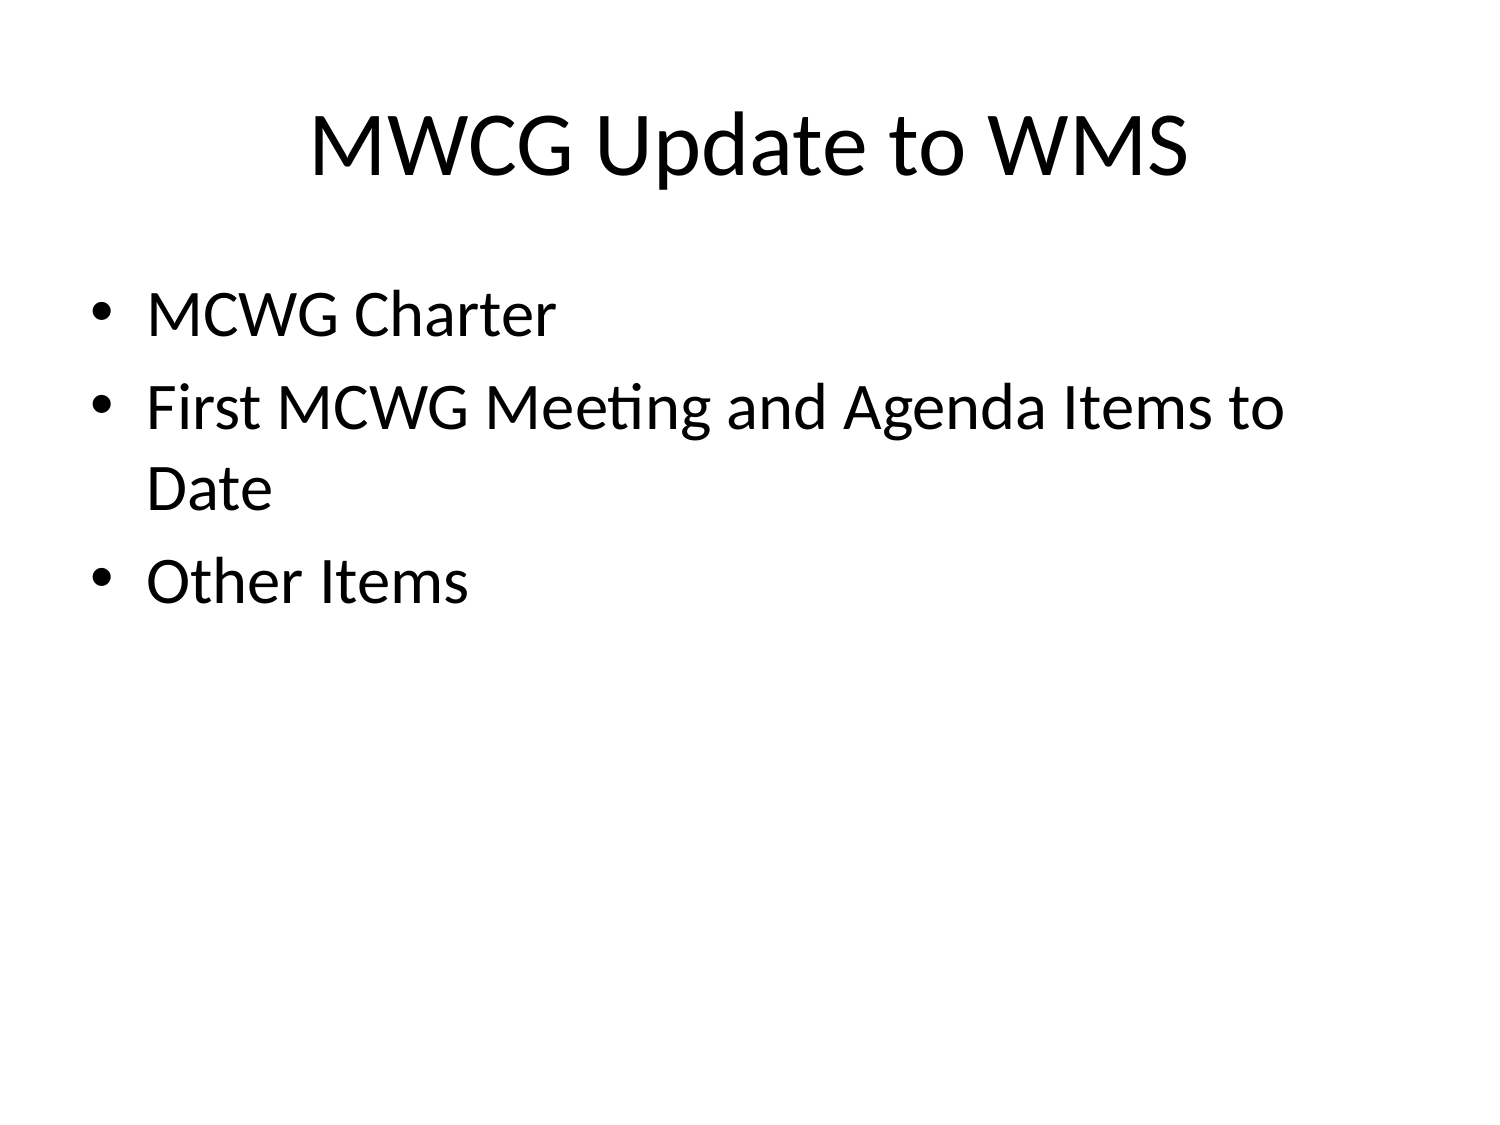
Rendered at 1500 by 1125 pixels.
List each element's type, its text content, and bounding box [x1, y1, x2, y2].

list MCWG Charter First MCWG Meeting and Agenda Items to Date Other Items [74, 262, 1426, 1006]
title MWCG Update to WMS [74, 44, 1426, 233]
